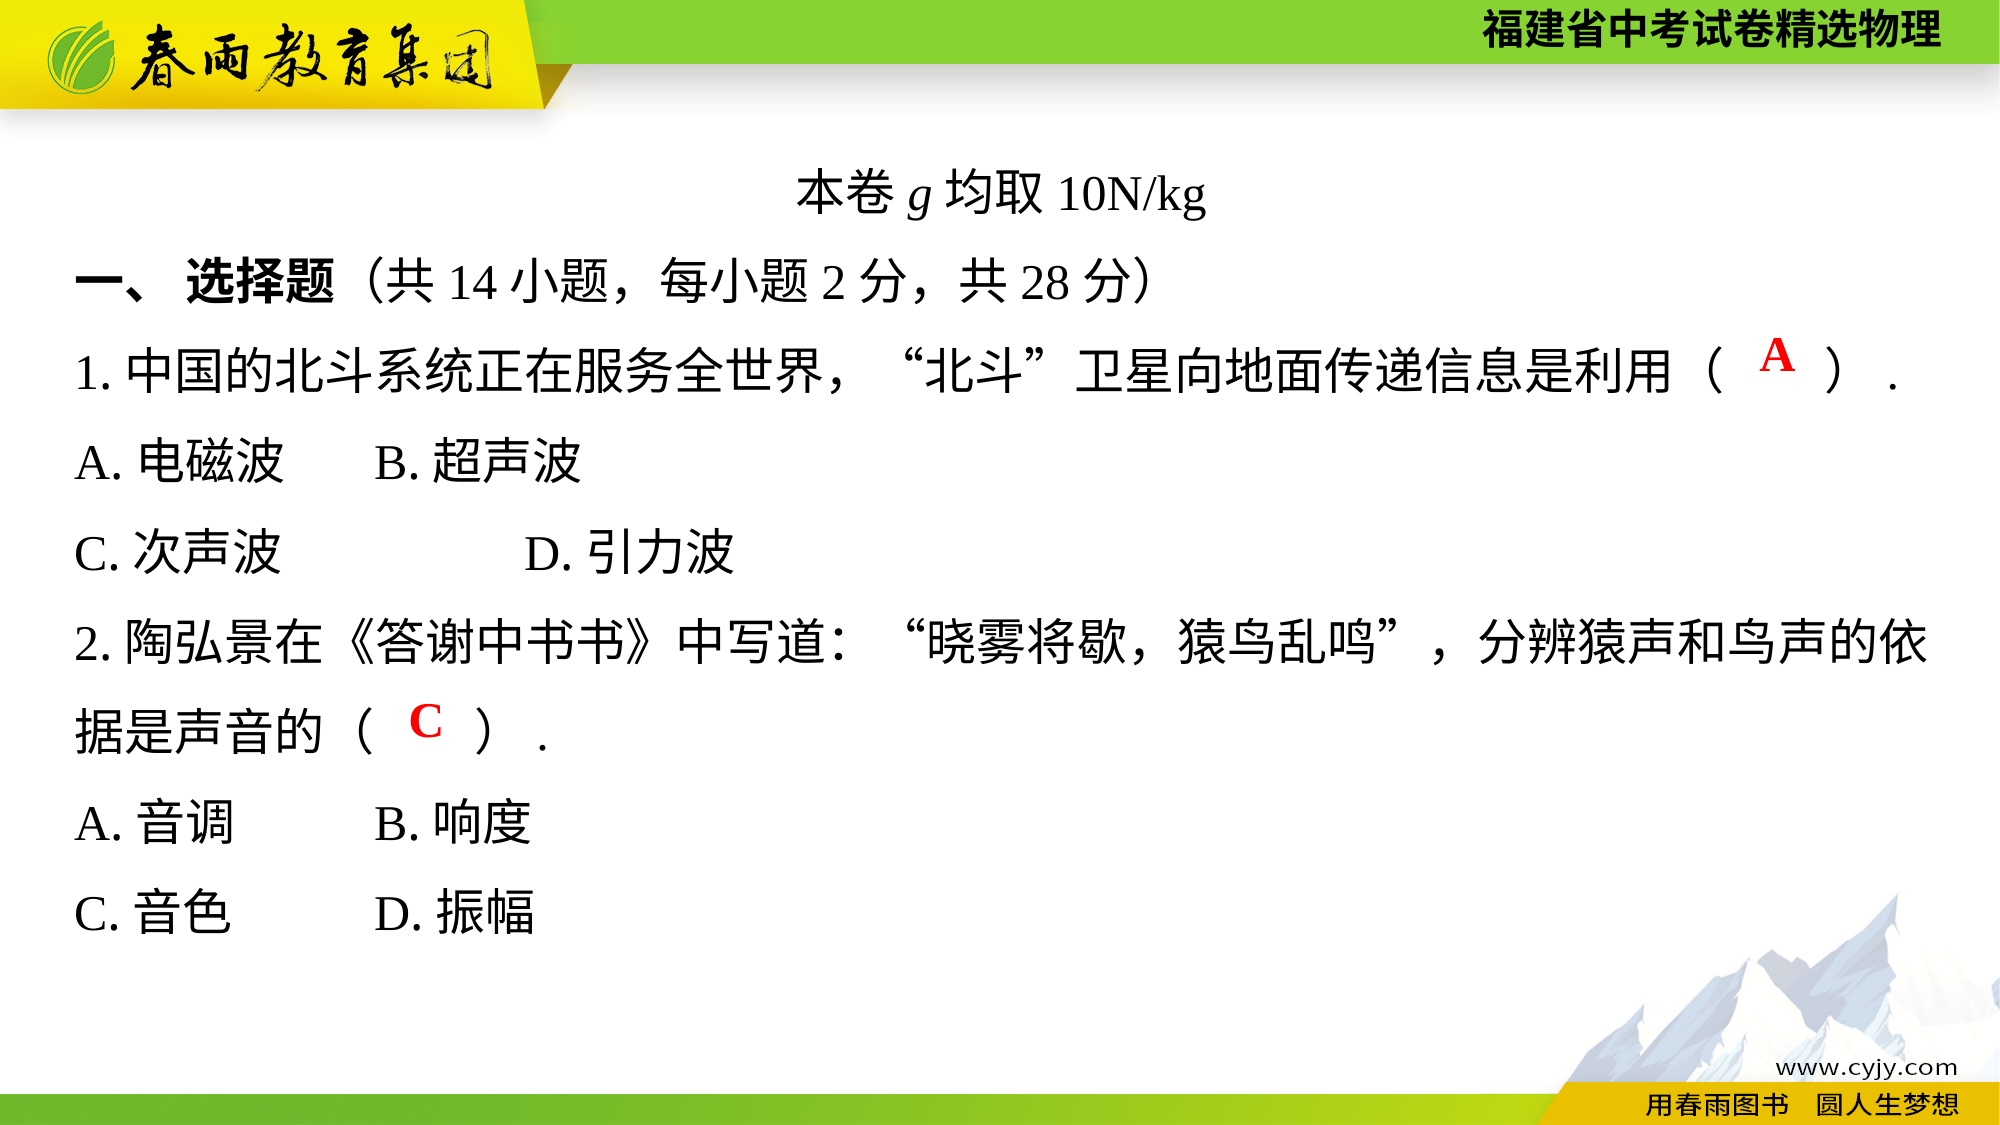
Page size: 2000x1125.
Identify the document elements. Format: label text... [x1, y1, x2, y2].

text_box A [1744, 314, 1811, 390]
picture [0, 0, 2000, 1125]
text_box C [393, 680, 460, 756]
list 本卷g均取10N/kg 一、 选择题（共14小题，每小题2分，共28分） 1.中国的北斗系统正在服务全世界，“北斗”卫星向地面传递信息是利用（ ）. A.电磁波 B.超声波 C.次声波 D.引力波 2.陶弘景在《答谢中书书》中写道：“晓雾将歇，猿鸟乱鸣”，分辨猿声和鸟声的依据是声音的（ ）. A.音调 B.响度 C.音色 D.振幅 [59, 122, 1944, 944]
